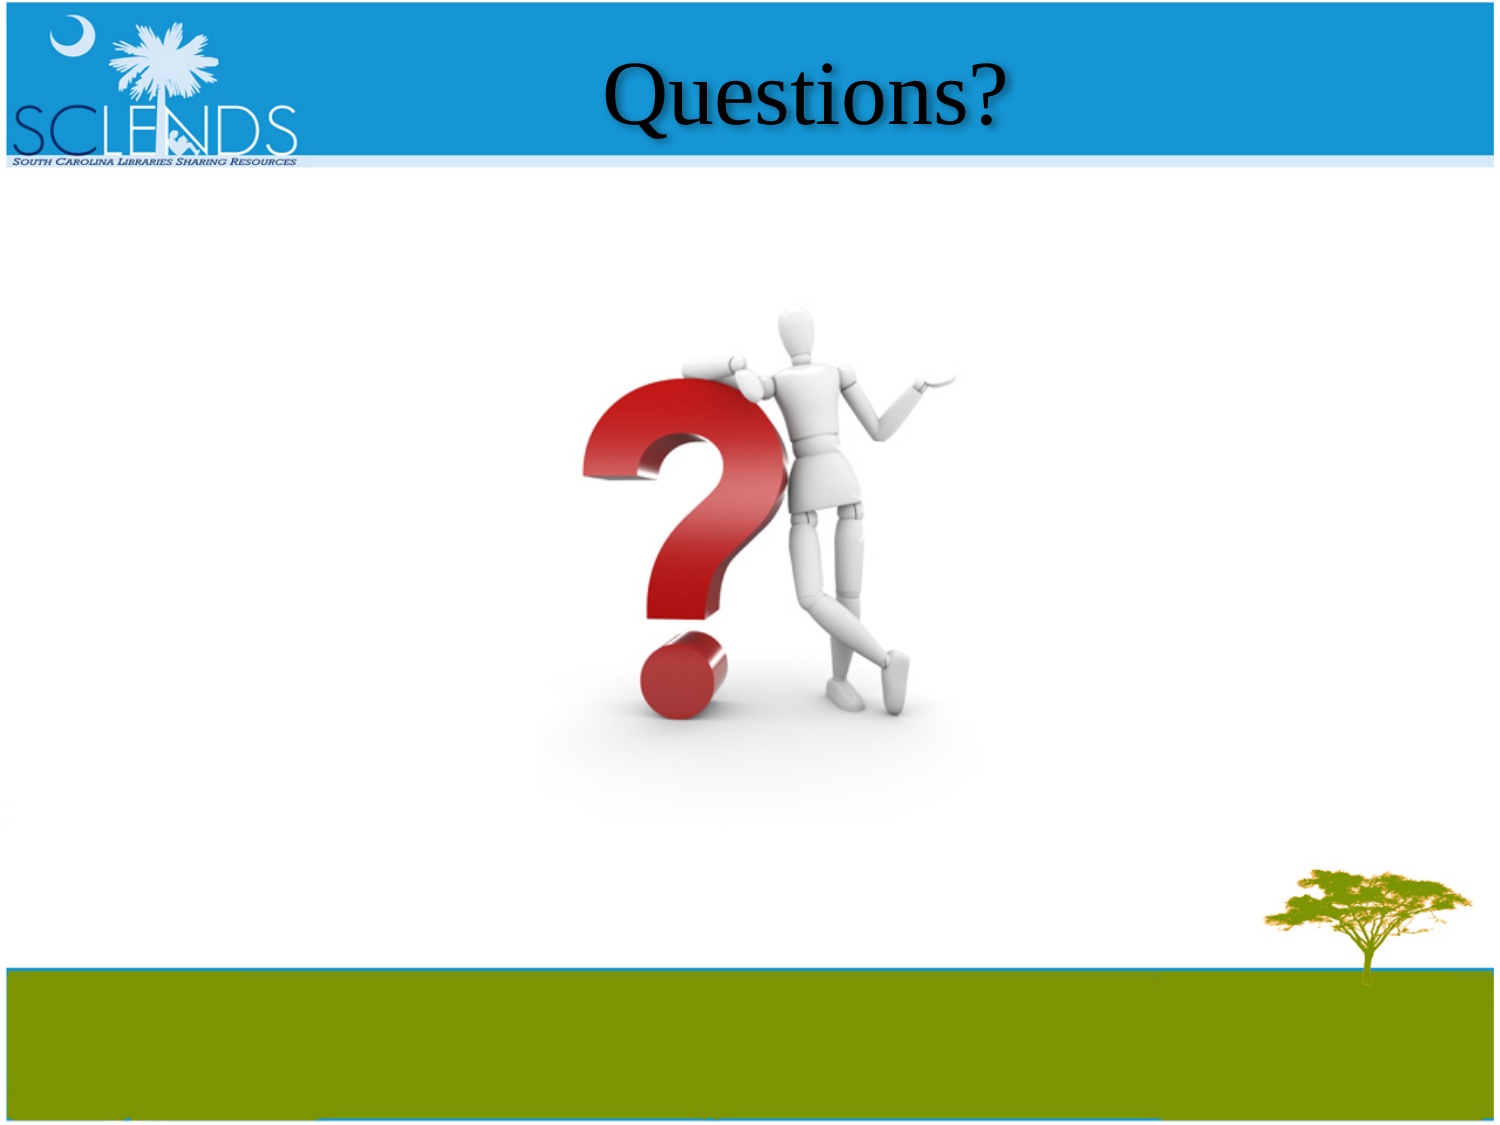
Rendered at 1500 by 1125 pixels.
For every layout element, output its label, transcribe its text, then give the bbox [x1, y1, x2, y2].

title Questions? [300, 24, 1313, 150]
picture [0, 0, 1500, 1125]
